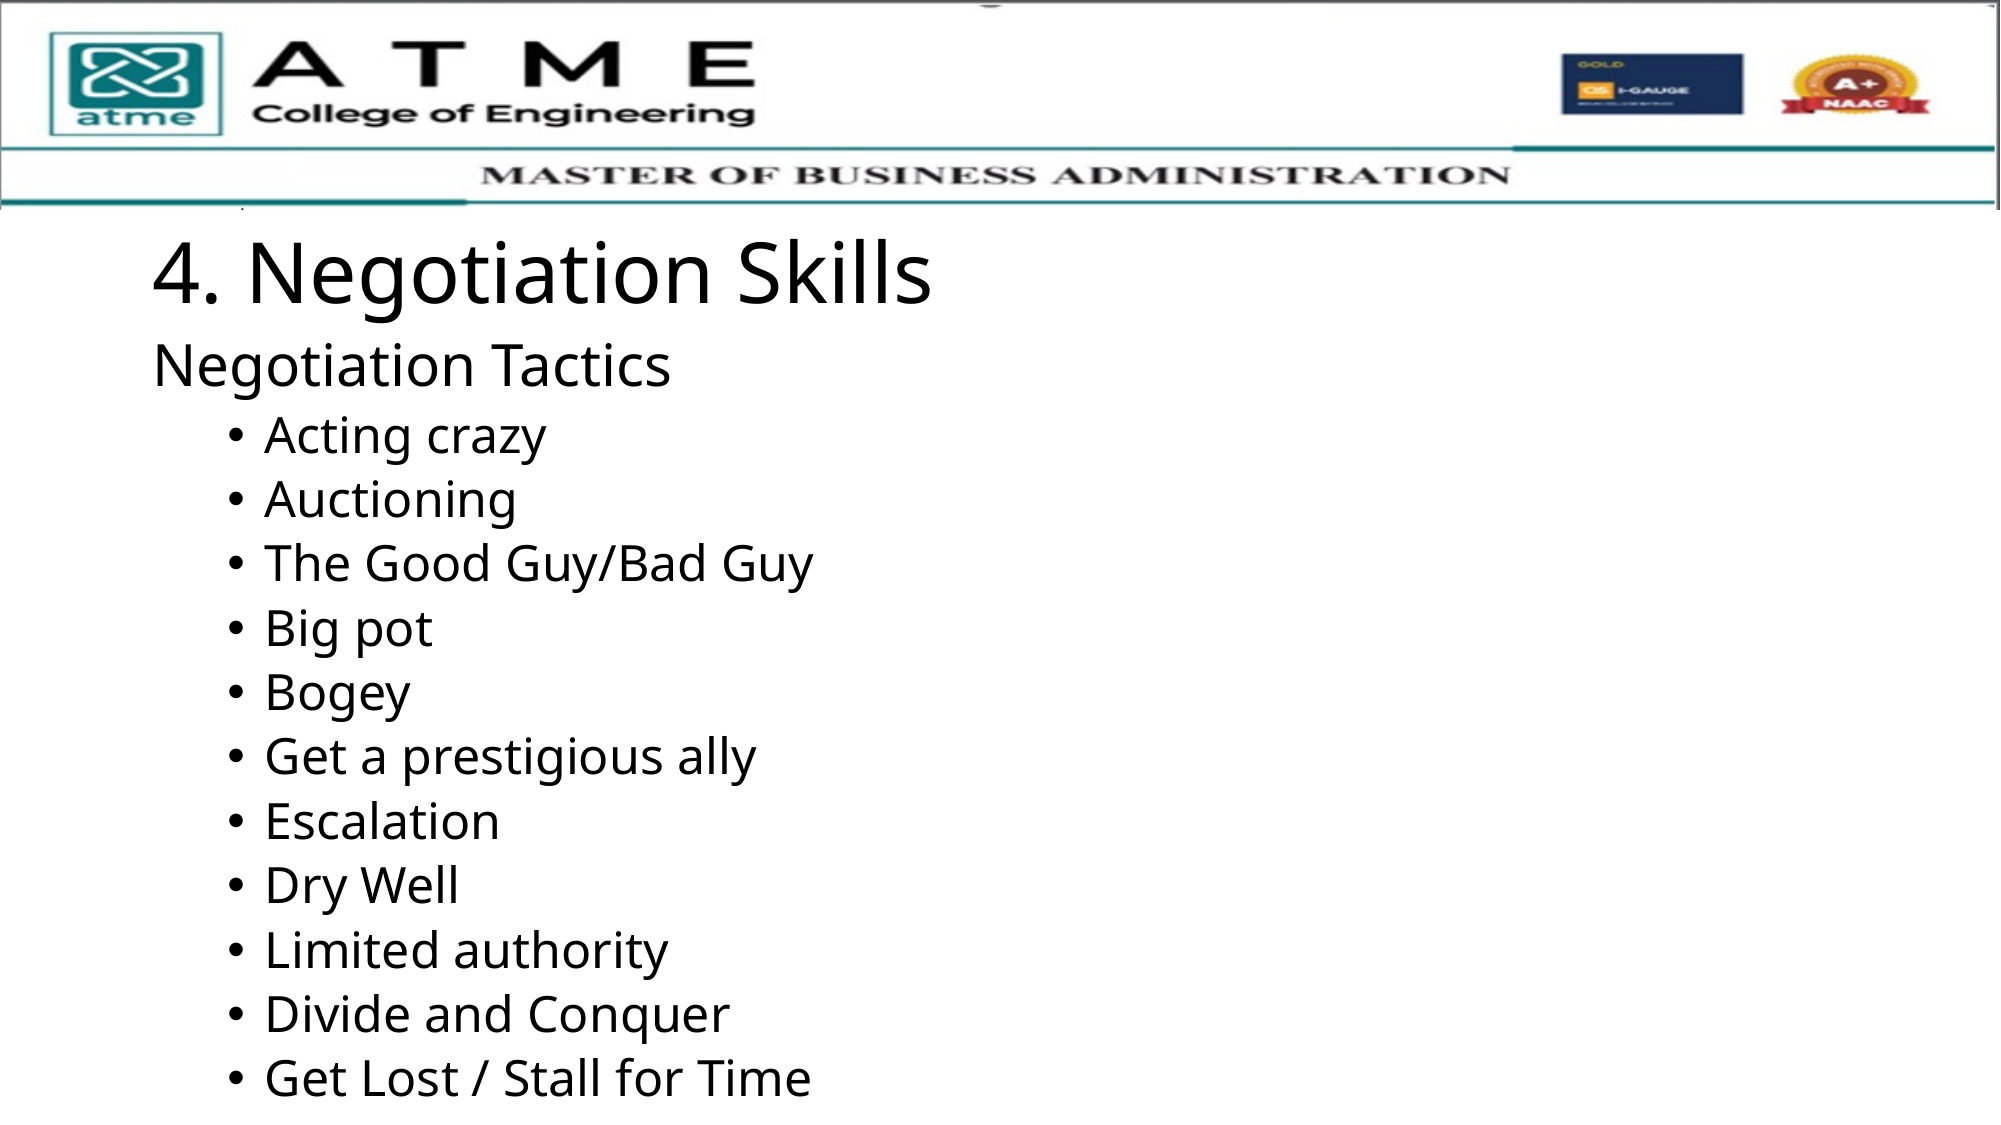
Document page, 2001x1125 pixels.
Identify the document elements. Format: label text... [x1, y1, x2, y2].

list Negotiation Tactics Acting crazy Auctioning The Good Guy/Bad Guy Big pot Bogey Get a prestigious ally Escalation Dry Well Limited authority Divide and Conquer Get Lost / Stall for Time [137, 329, 1863, 1125]
title 4. Negotiation Skills [137, 222, 1863, 329]
picture [0, 0, 2000, 210]
